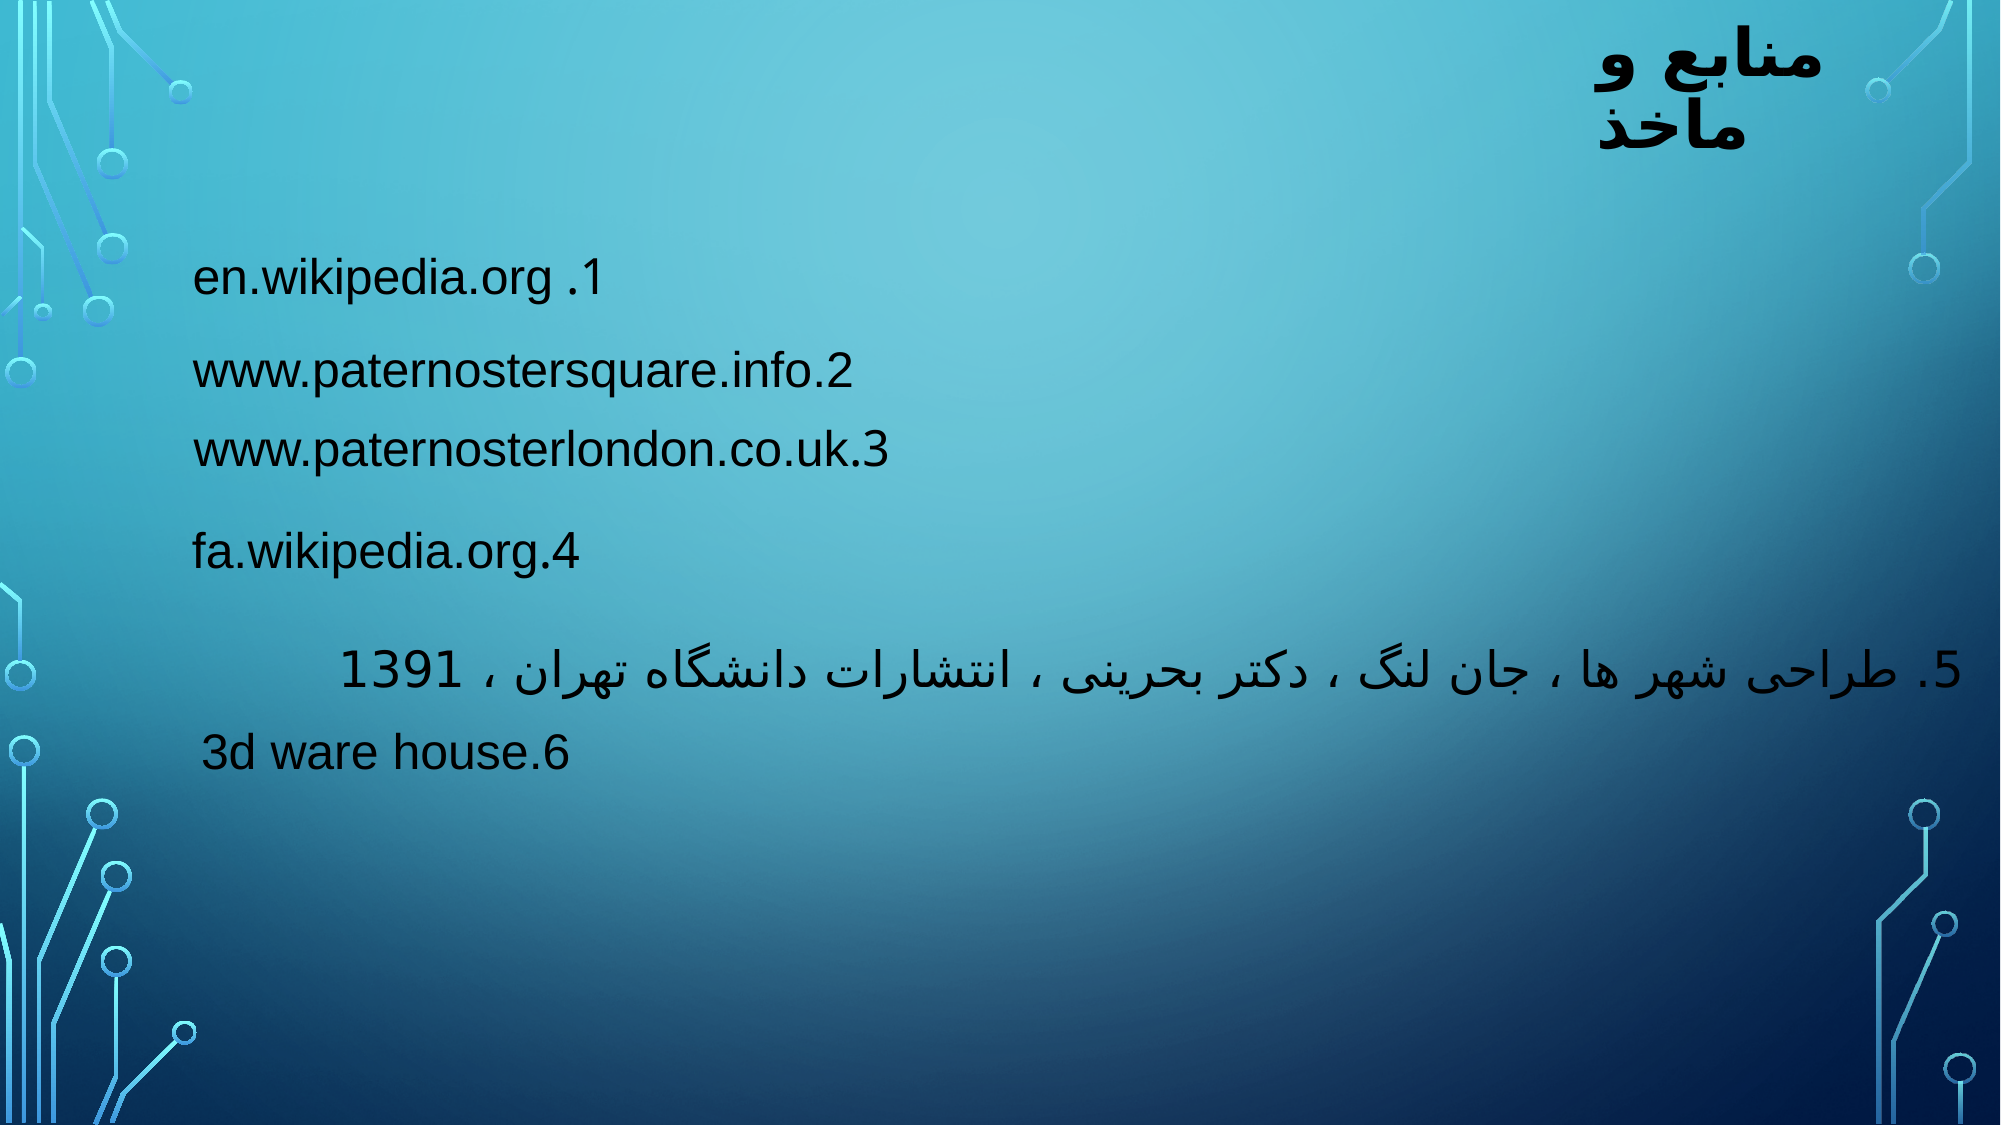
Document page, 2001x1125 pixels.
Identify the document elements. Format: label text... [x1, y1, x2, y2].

text_box 1. en.wikipedia.org [177, 237, 622, 312]
text_box 3d ware house.6 [186, 712, 586, 787]
text_box 4.fa.wikipedia.org [176, 510, 595, 586]
text_box 3.www.paternosterlondon.co.uk [178, 409, 905, 484]
text_box www.paternostersquare.info.2 [177, 330, 869, 405]
text_box 5. طراحی شهر ها ، جان لنگ ، دکتر بحرینی ، انتشارات دانشگاه تهران ، 1391 [323, 630, 1980, 706]
title منابع و ماخذ [1581, 24, 1922, 159]
